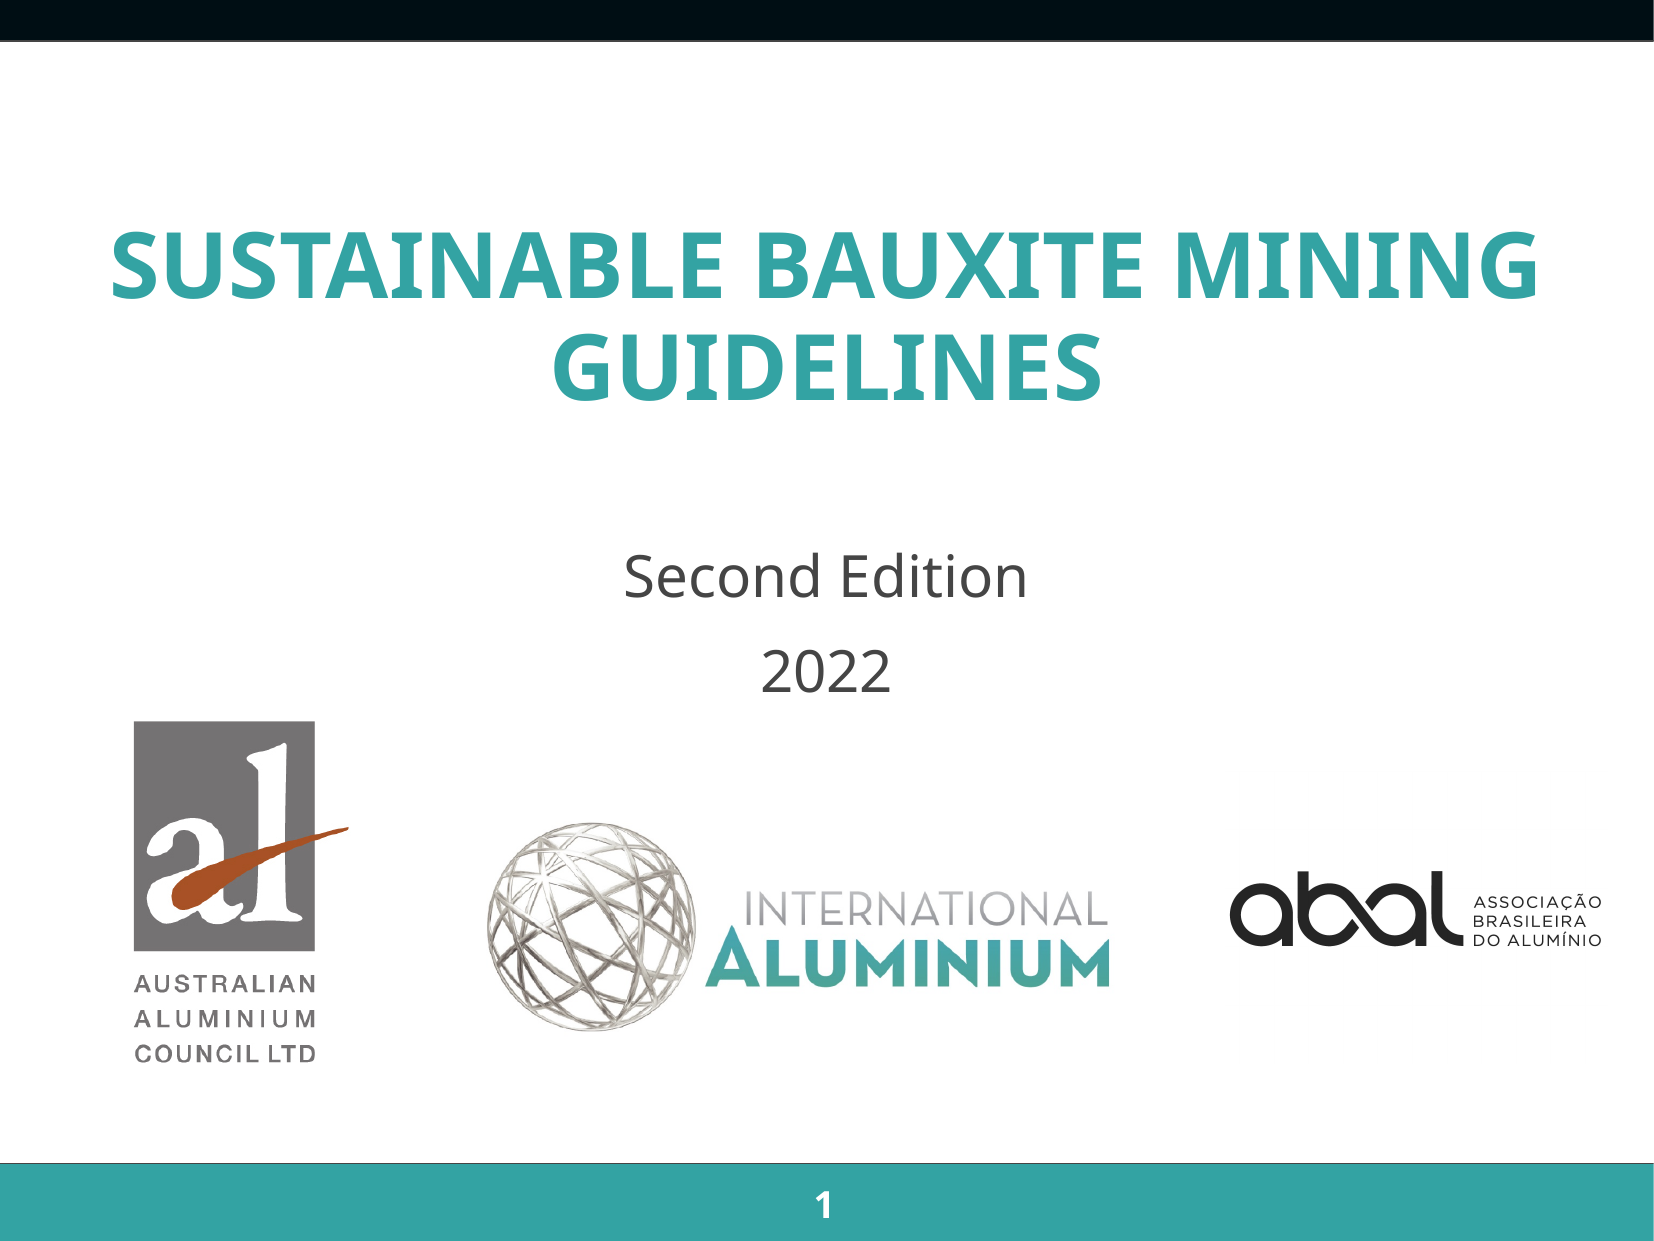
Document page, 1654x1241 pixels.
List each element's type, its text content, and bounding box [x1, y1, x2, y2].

picture [1225, 738, 1608, 1114]
title Sustainable Bauxite Mining Guidelines [99, 241, 1555, 396]
picture [99, 685, 1213, 1136]
list Second Edition 2022 [383, 540, 1271, 692]
